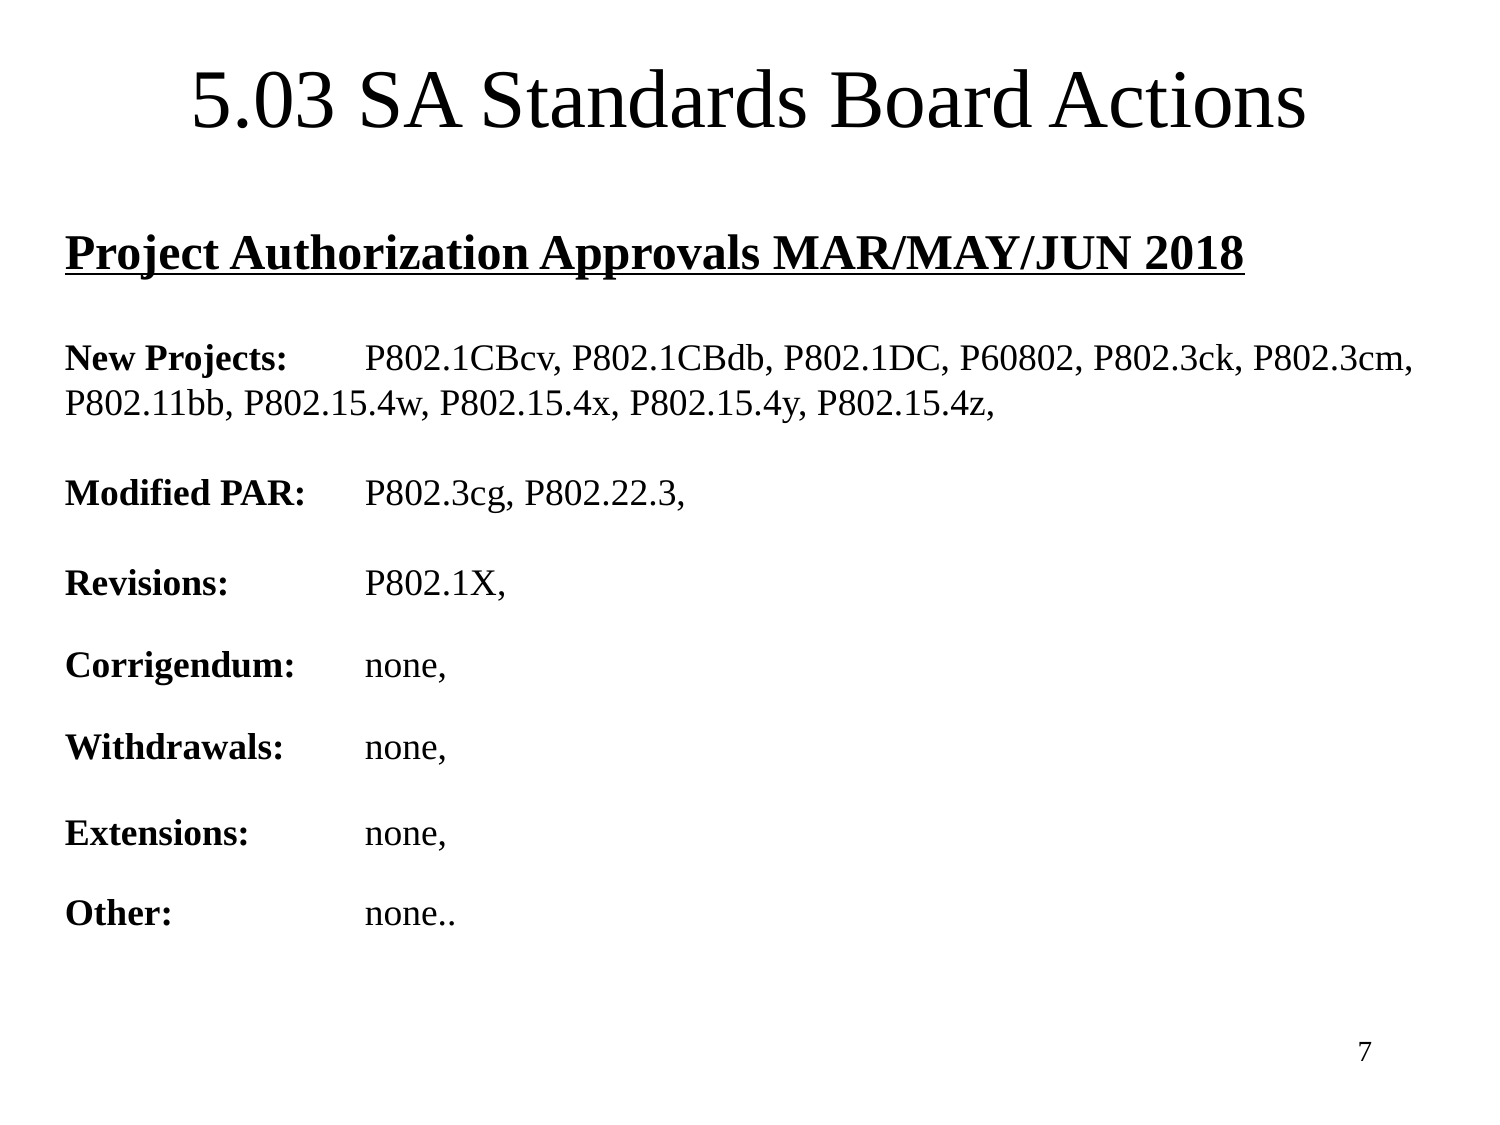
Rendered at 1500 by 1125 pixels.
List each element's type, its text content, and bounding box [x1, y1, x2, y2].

slide_number 7 [1074, 1024, 1388, 1101]
text_box Project Authorization Approvals MAR/MAY/JUN 2018 New Projects: P802.1CBcv, P802.1CBdb, P802.1DC, P60802, P802.3ck, P802.3cm, P802.11bb, P802.15.4w, P802.15.4x, P802.15.4y, P802.15.4z, Modified PAR: P802.3cg, P802.22.3, Revisions: P802.1X, Corrigendum: none, Withdrawals: none, Extensions: none, Other: none.. [49, 212, 1463, 941]
title 5.03 SA Standards Board Actions [0, 0, 1500, 188]
